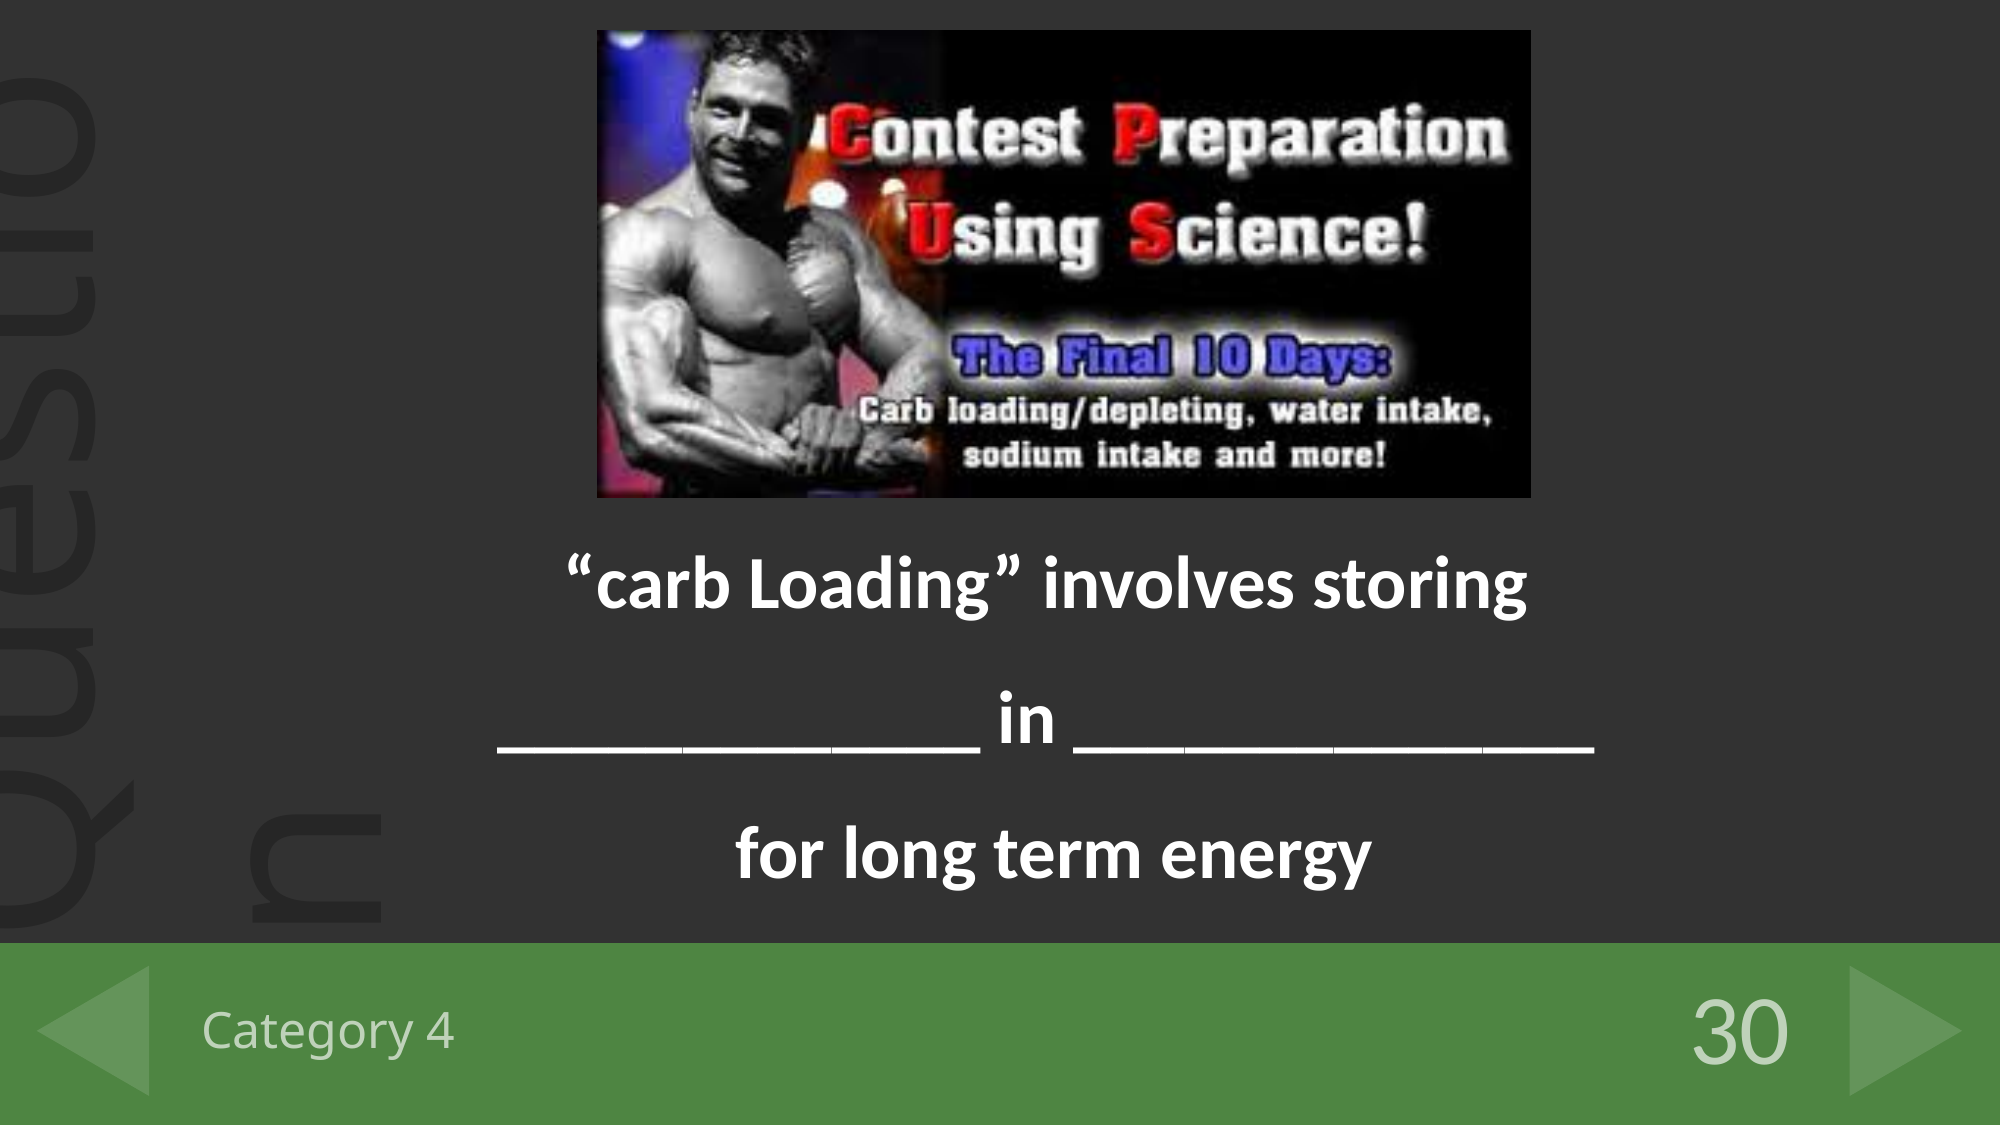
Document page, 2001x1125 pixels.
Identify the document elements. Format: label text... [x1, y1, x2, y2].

list “carb Loading” involves storing _____________ in ______________ for long term energy [317, 526, 1776, 856]
list 30 [1494, 967, 1806, 1097]
title Category 4 [185, 967, 1494, 1097]
picture [597, 30, 1531, 498]
